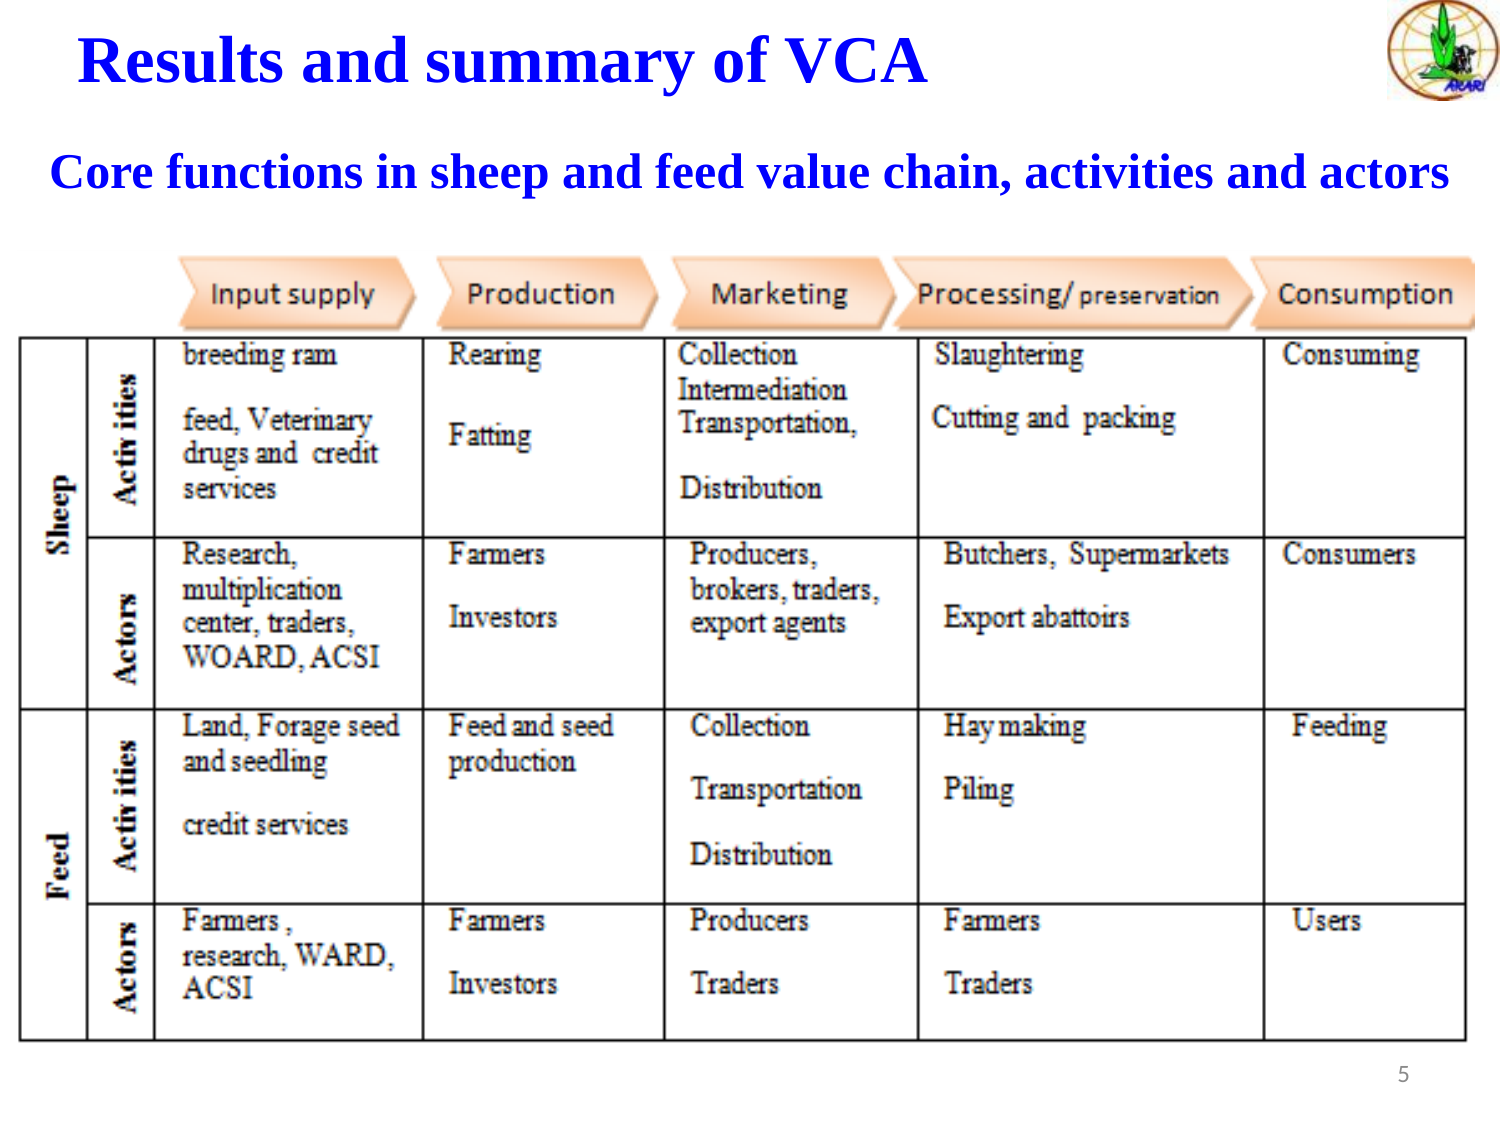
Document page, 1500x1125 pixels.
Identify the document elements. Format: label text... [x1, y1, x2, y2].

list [17, 249, 1476, 1051]
text_box Core functions in sheep and feed value chain, activities and actors [24, 112, 1475, 225]
picture [1387, 0, 1500, 102]
title Results and summary of VCA [62, 0, 1413, 112]
slide_number 5 [1074, 1060, 1425, 1103]
